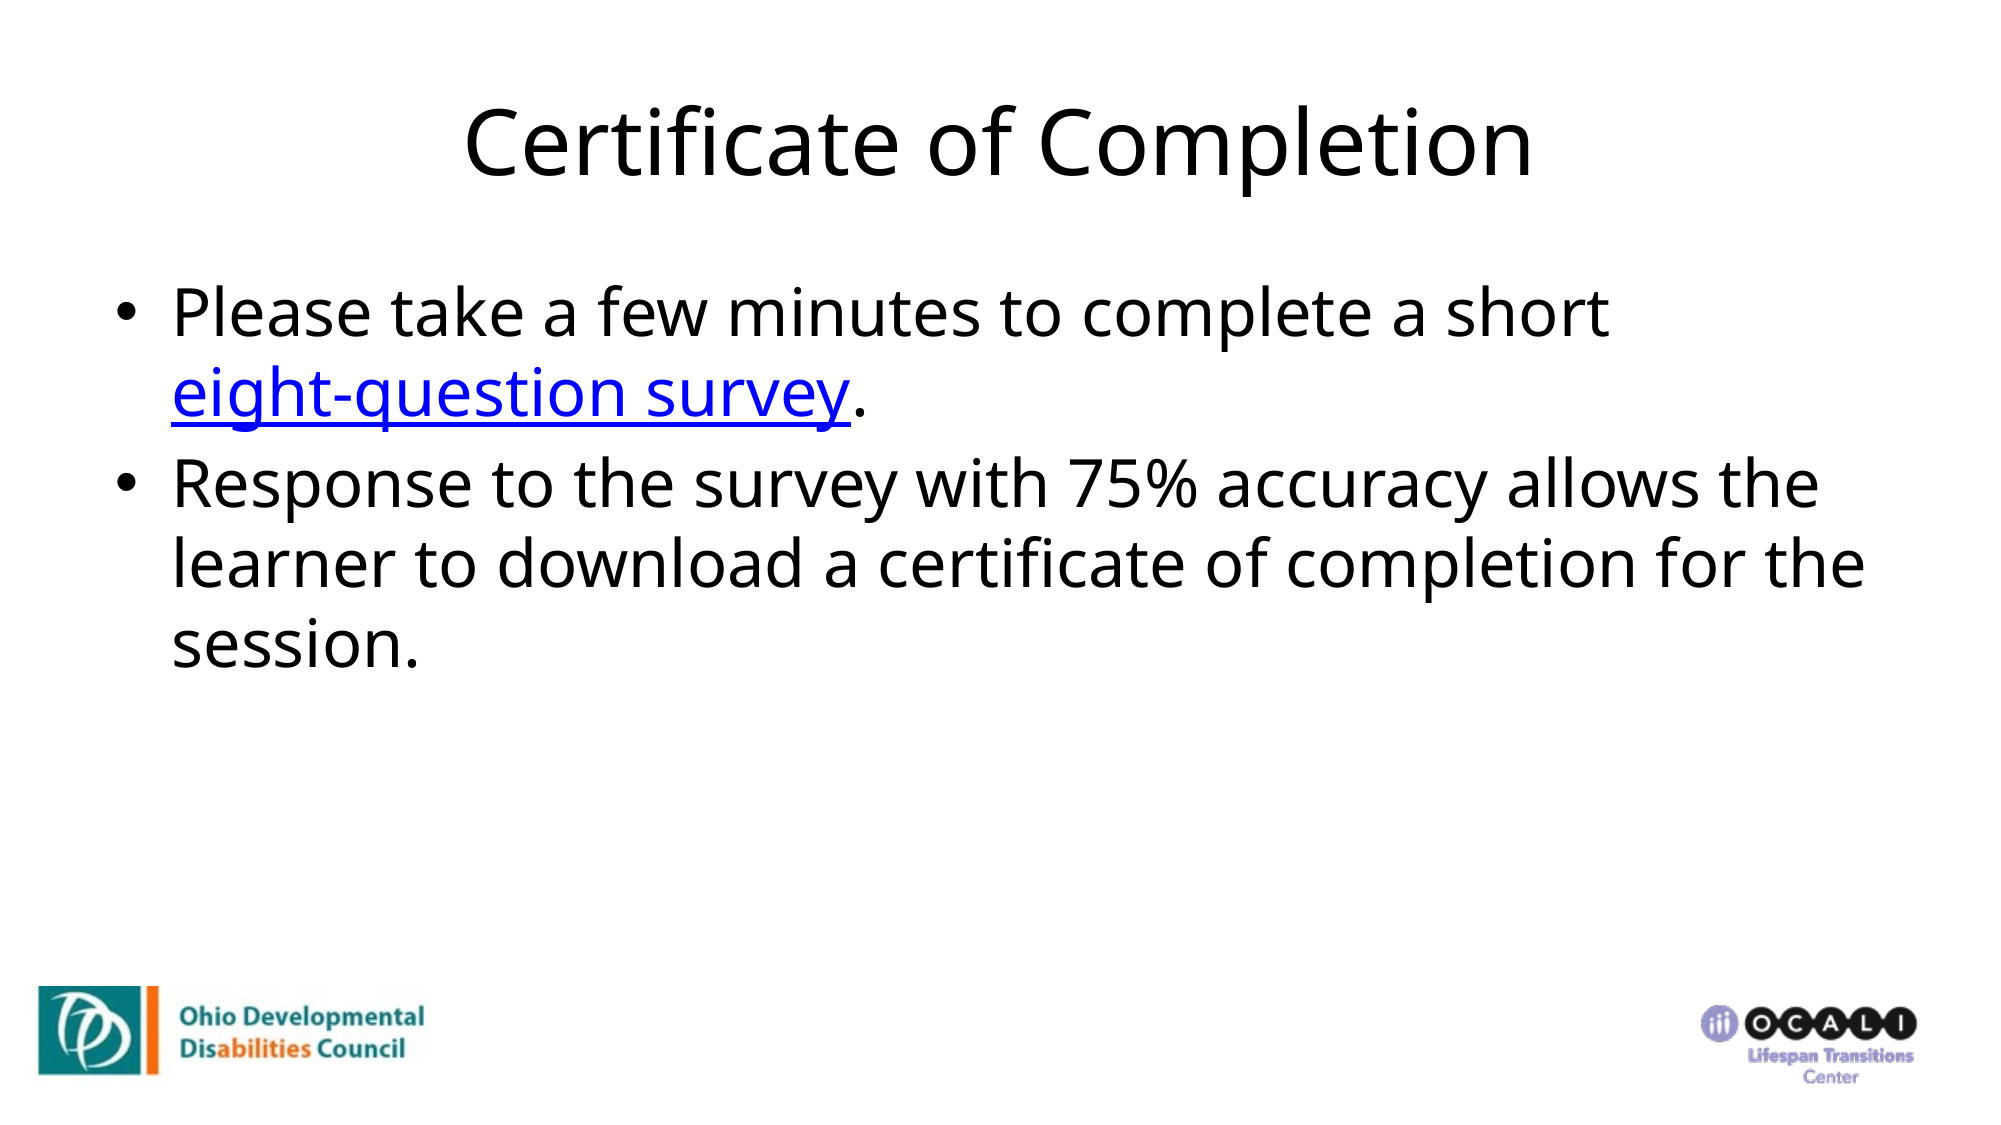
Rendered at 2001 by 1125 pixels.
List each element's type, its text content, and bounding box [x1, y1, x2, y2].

title Certificate of Completion [99, 45, 1900, 233]
list Please take a few minutes to complete a short eight-question survey. Response to the survey with 75% accuracy allows the learner to download a certificate of completion for the session. [99, 262, 1900, 1005]
picture [26, 986, 471, 1085]
picture [1697, 1001, 1923, 1088]
